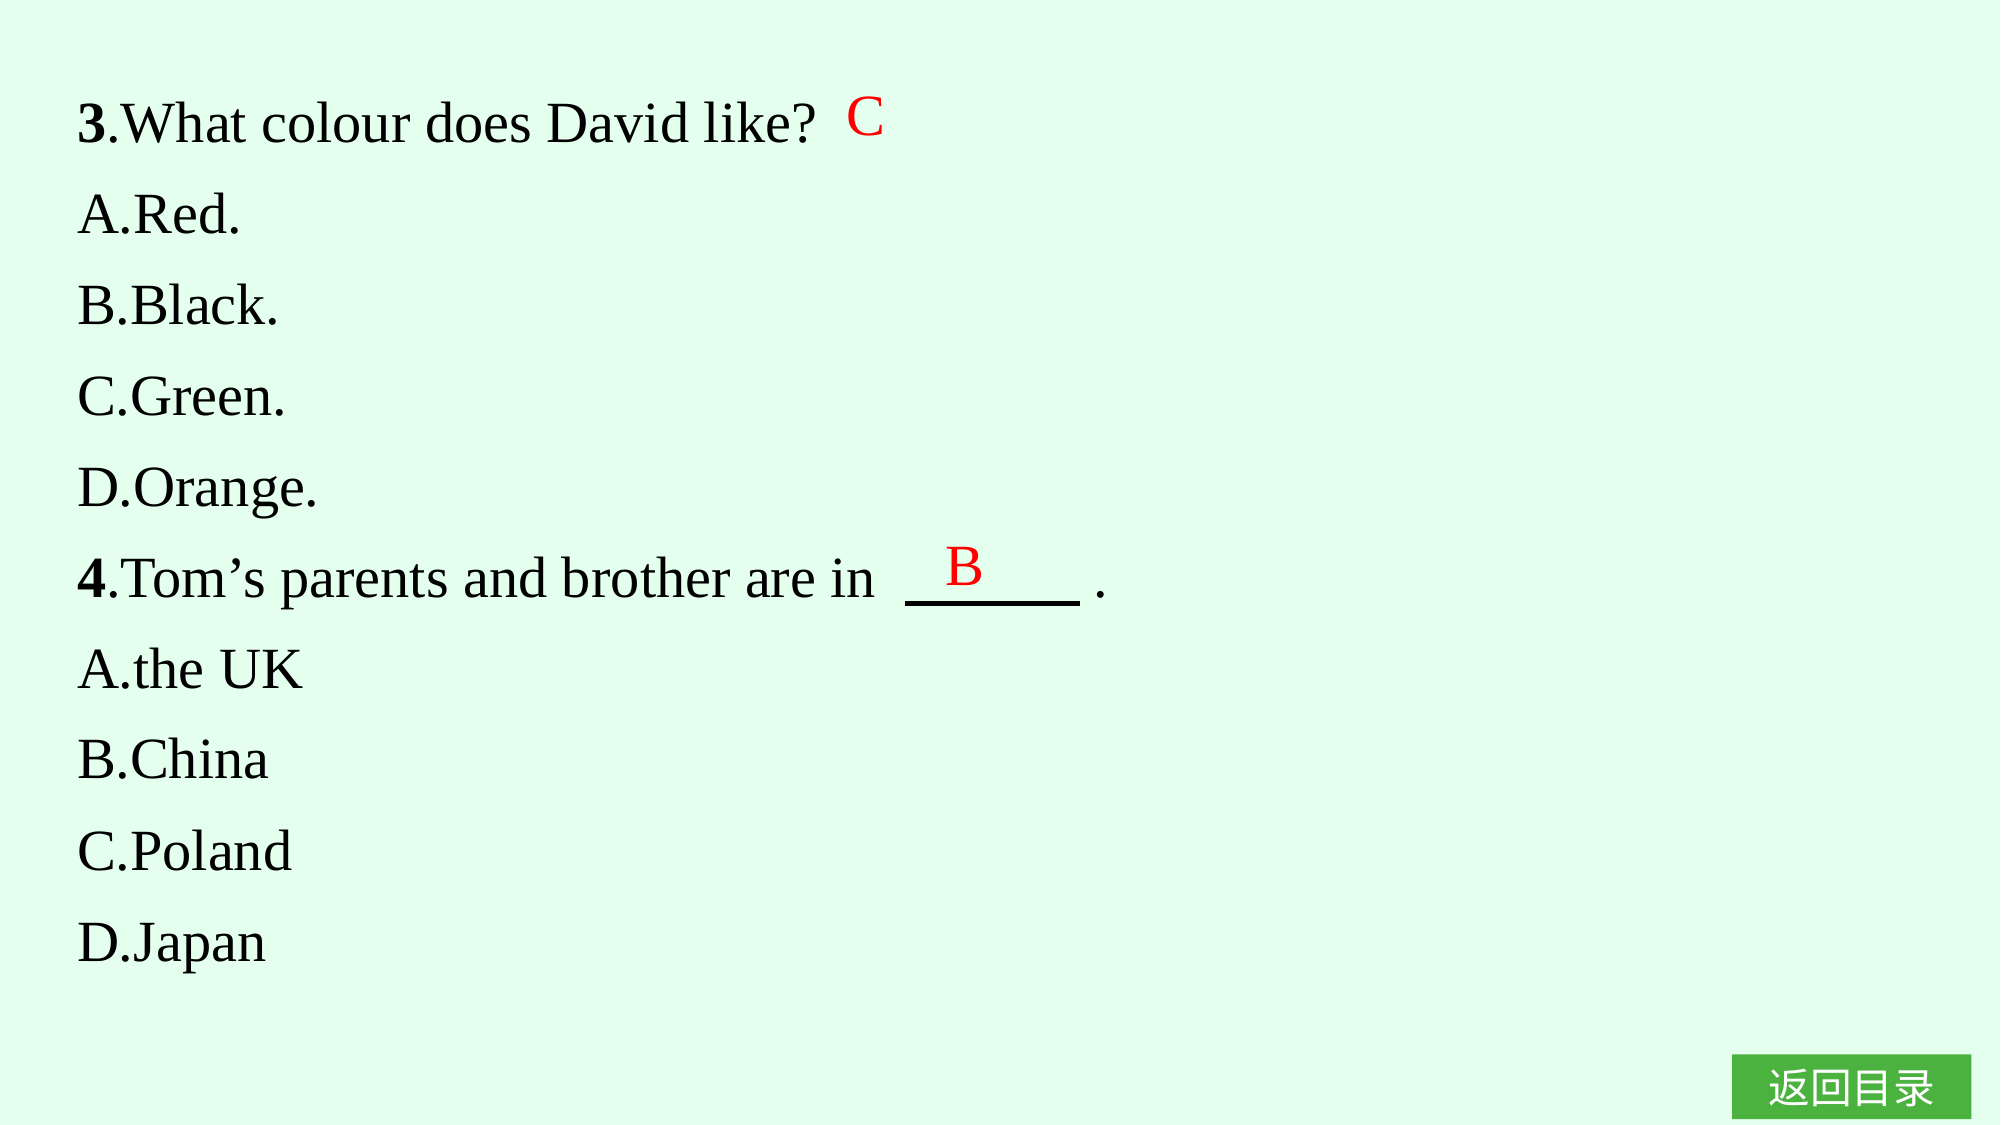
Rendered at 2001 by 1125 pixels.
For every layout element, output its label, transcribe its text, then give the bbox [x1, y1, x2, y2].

text_box C [831, 69, 900, 155]
text_box B [930, 519, 1000, 605]
text_box 3.What colour does David like? A.Red. B.Black. C.Green. D.Orange. 4.Tom’s parents and brother are in . A.the UK B.China C.Poland D.Japan [62, 55, 1938, 980]
